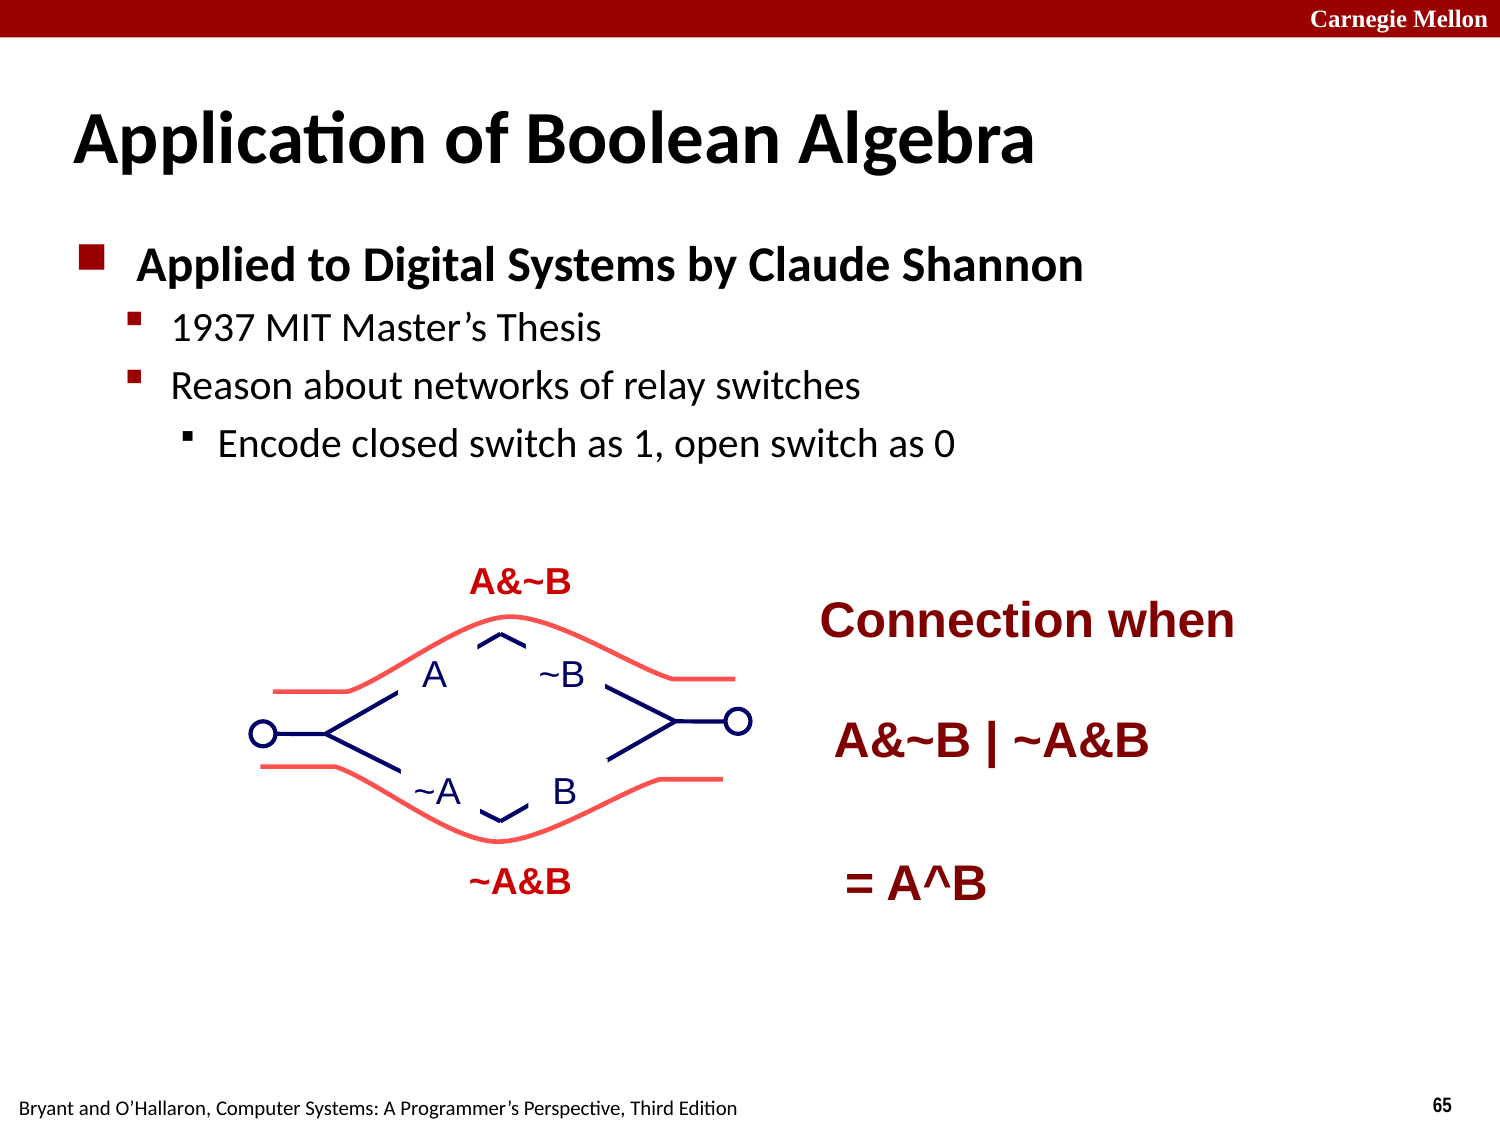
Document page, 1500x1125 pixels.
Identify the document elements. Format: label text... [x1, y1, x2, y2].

list Applied to Digital Systems by Claude Shannon 1937 MIT Master’s Thesis Reason about networks of relay switches Encode closed switch as 1, open switch as 0 [64, 223, 1361, 1040]
text_box = A^B [836, 841, 996, 919]
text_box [260, 766, 724, 917]
text_box Connection when A&~B | ~A&B [811, 579, 1252, 896]
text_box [250, 633, 751, 822]
title Application of Boolean Algebra [58, 71, 1305, 197]
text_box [272, 553, 736, 692]
